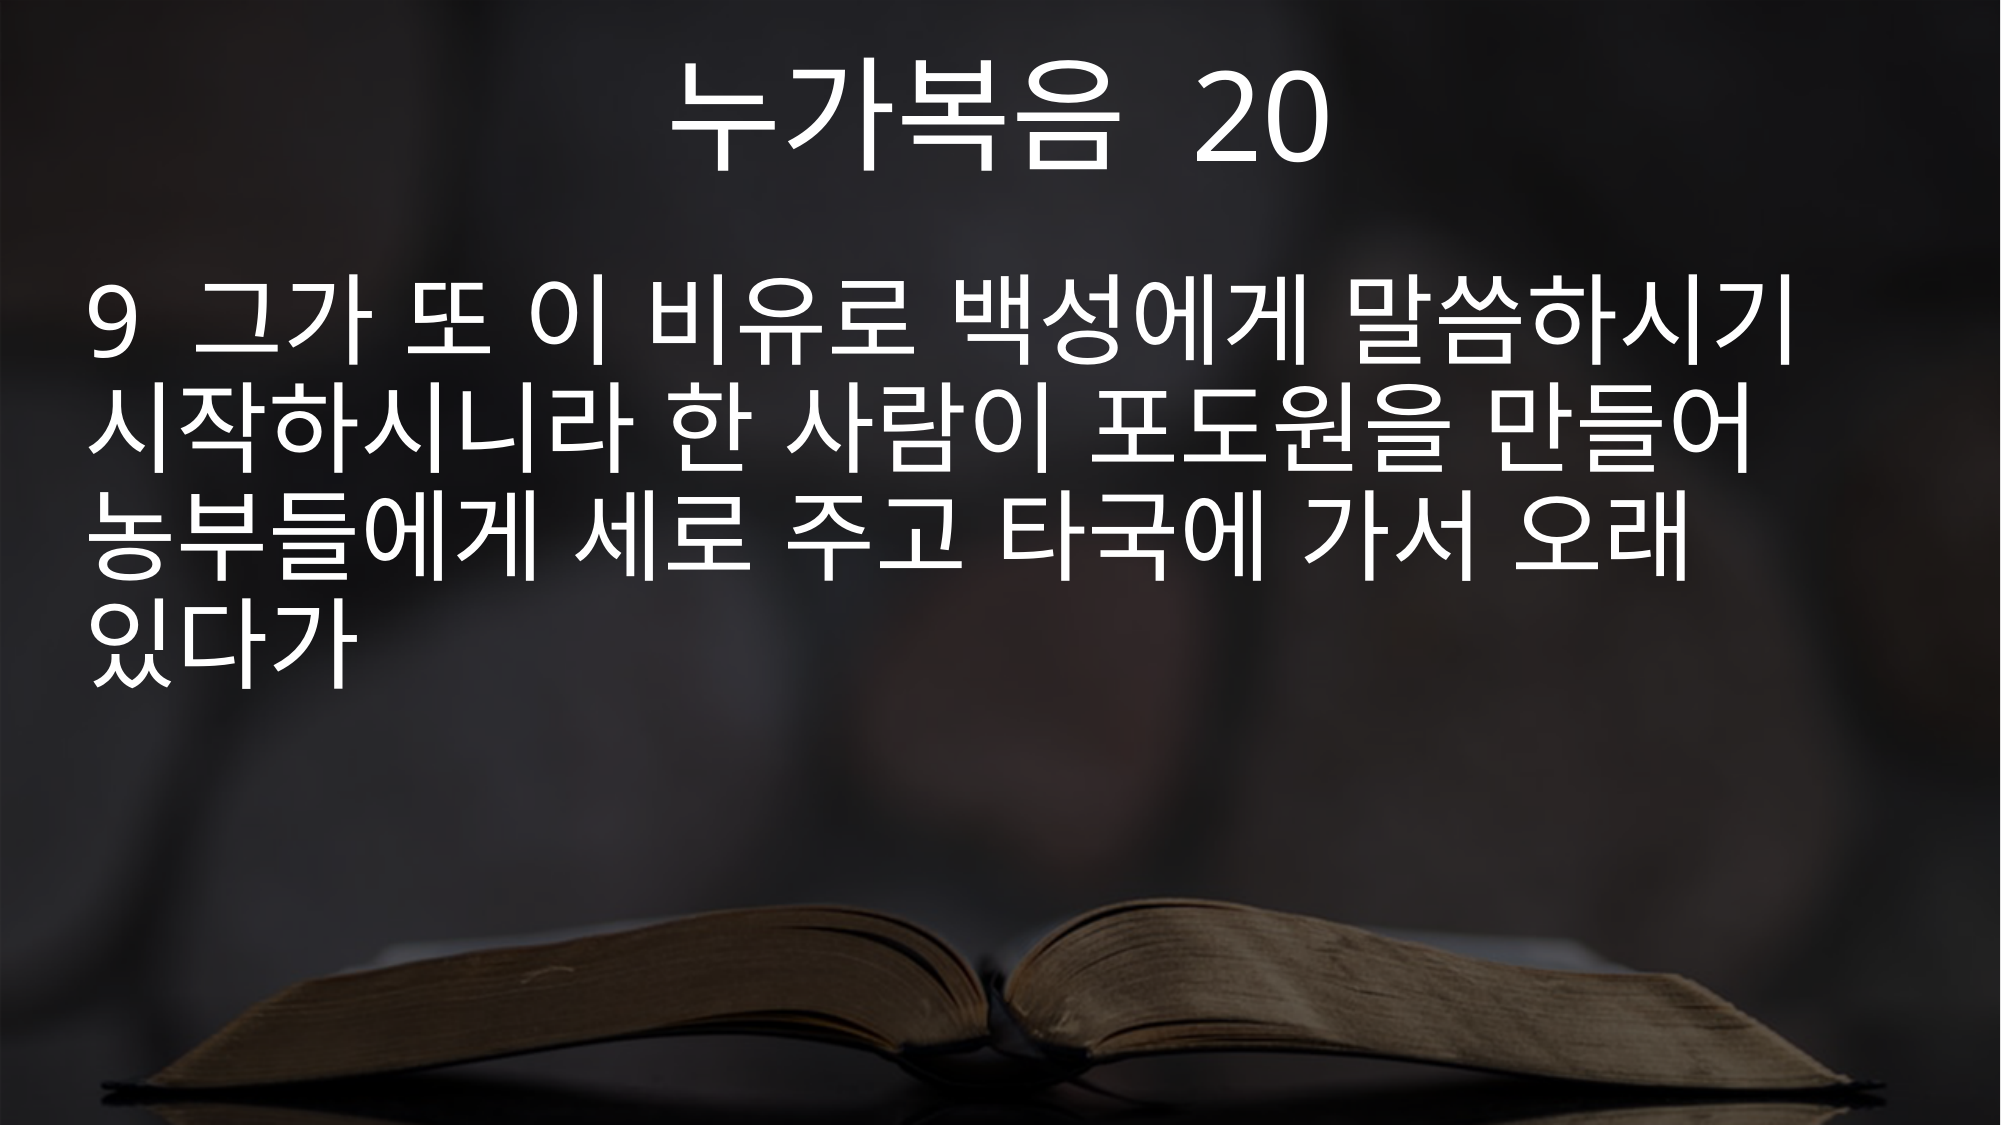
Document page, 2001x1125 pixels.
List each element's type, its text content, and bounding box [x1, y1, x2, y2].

picture [0, 0, 2001, 1125]
list 9 그가 또 이 비유로 백성에게 말씀하시기 시작하시니라 한 사람이 포도원을 만들어 농부들에게 세로 주고 타국에 가서 오래 있다가 [69, 263, 1953, 423]
footer 누가복음 20 [0, 32, 2000, 192]
